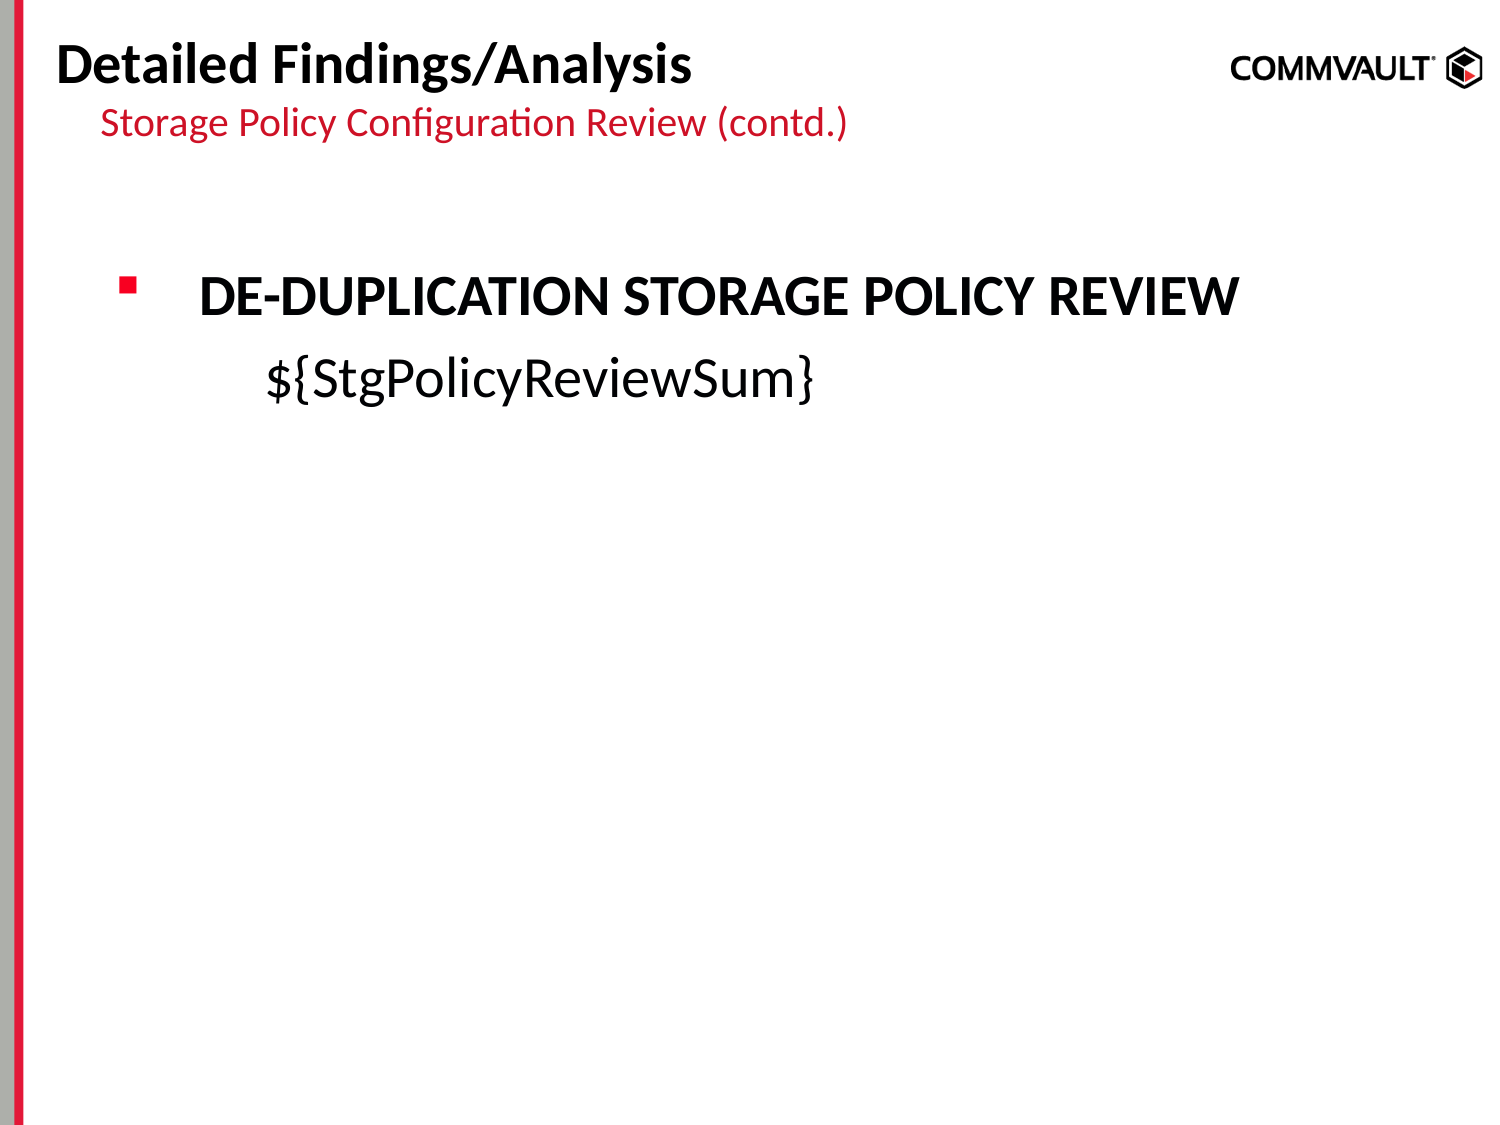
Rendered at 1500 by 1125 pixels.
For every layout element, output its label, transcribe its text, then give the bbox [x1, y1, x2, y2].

text_box DE-DUPLICATION STORAGE POLICY REVIEW ${StgPolicyReviewSum} [24, 249, 1375, 1088]
list Storage Policy Configuration Review (contd.) [85, 91, 1247, 150]
title Detailed Findings/Analysis [41, 30, 1247, 91]
picture [1247, 46, 1483, 89]
